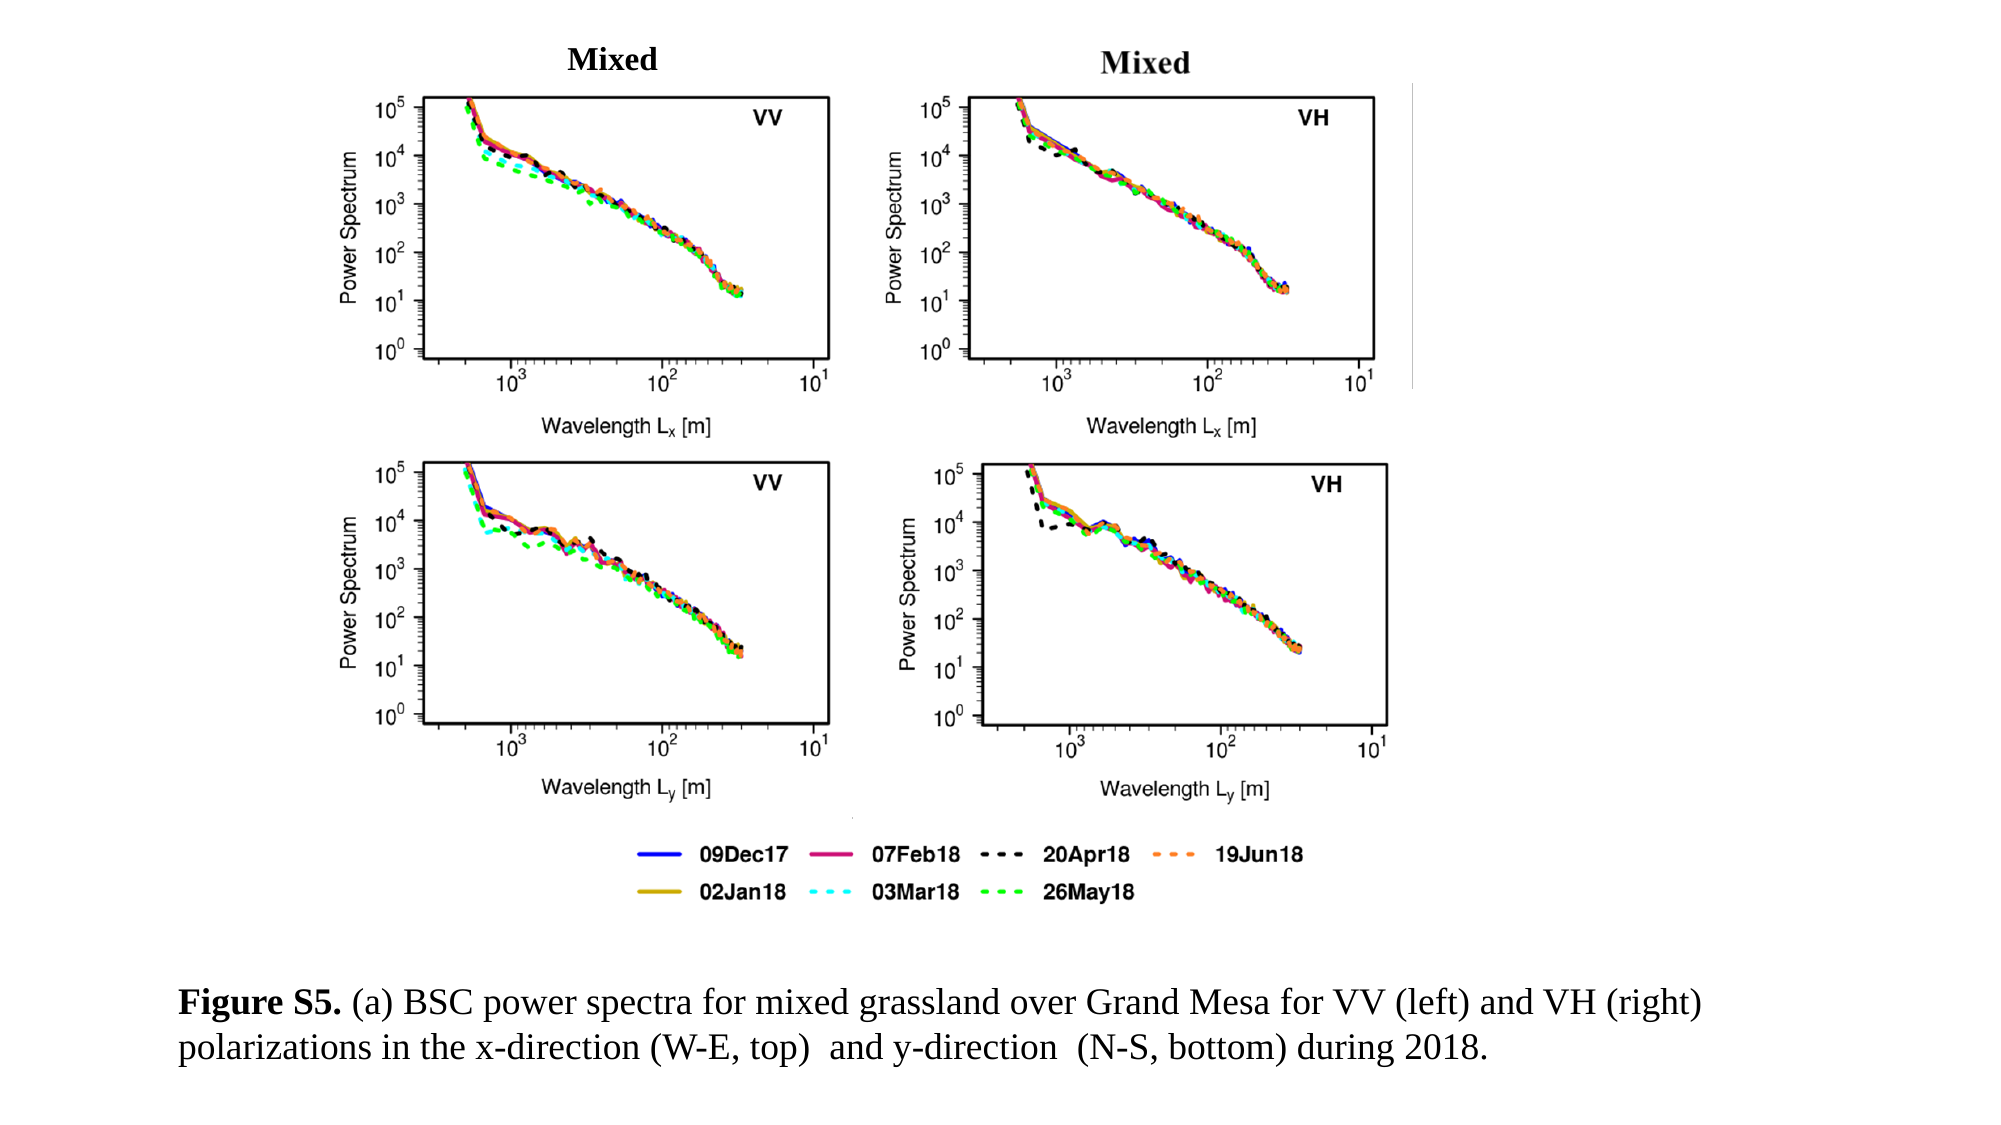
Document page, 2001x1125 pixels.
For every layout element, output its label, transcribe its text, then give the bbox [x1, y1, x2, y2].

text_box Mixed [552, 27, 673, 83]
text_box Figure S5. (a) BSC power spectra for mixed grassland over Grand Mesa for VV (left) and VH (right) polarizations in the x-direction (W-E, top) and y-direction (N-S, bottom) during 2018. [163, 969, 1864, 1075]
picture [293, 30, 1425, 917]
